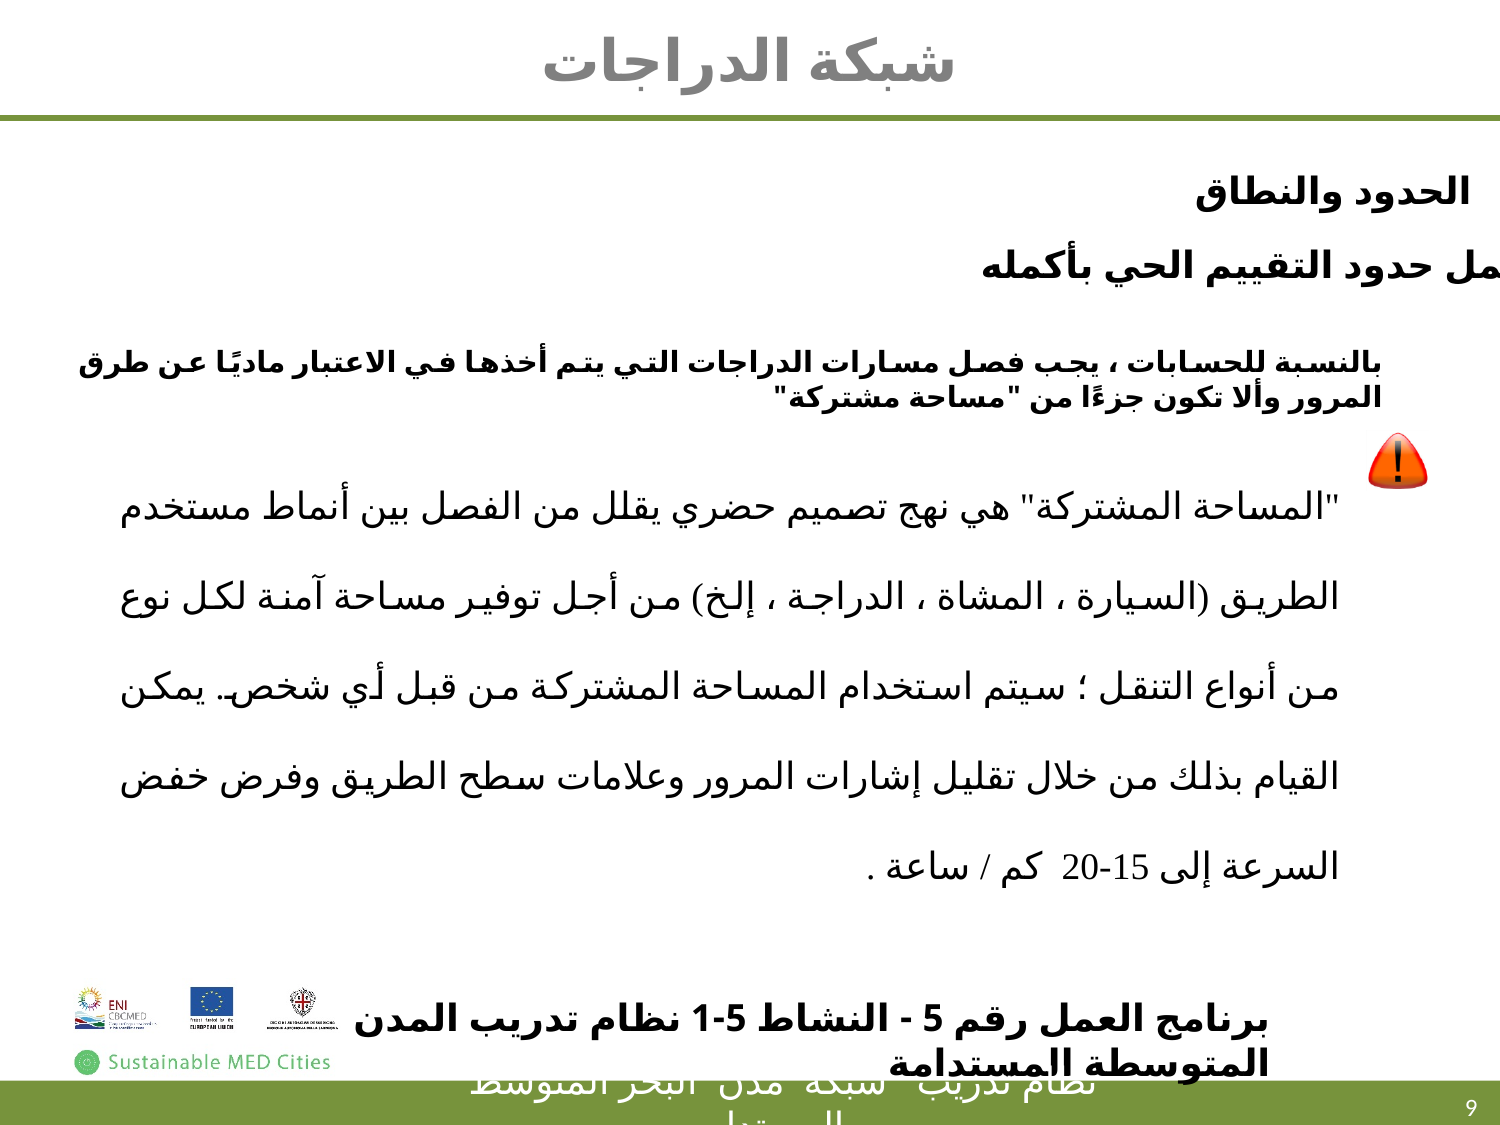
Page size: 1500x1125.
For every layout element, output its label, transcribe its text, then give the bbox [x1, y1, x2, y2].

text_box بالنسبة للحسابات ، يجب فصل مسارات الدراجات التي يتم أخذها في الاعتبار ماديًا عن طرق المرور وألا تكون جزءًا من "مساحة مشتركة" [63, 336, 1398, 421]
text_box الحدود والنطاق [1179, 160, 1487, 220]
text_box برنامج العمل رقم 5 - النشاط 5-1 نظام تدريب المدن المتوسطة المستدامة [261, 986, 1286, 1092]
picture [62, 978, 356, 1080]
title شبكة الدراجات [0, 0, 1500, 117]
text_box "المساحة المشتركة" هي نهج تصميم حضري يقلل من الفصل بين أنماط مستخدم الطريق (السيارة ، المشاة ، الدراجة ، إلخ) من أجل توفير مساحة آمنة لكل نوع من أنواع التنقل ؛ سيتم استخدام المساحة المشتركة من قبل أي شخص. يمكن القيام بذلك من خلال تقليل إشارات المرور وعلامات سطح الطريق وفرض خفض السرعة إلى 15-20 كم / ساعة . [104, 430, 1355, 895]
text_box تشمل حدود التقييم الحي بأكمله [965, 234, 1500, 294]
slide_number 9 [1142, 1076, 1493, 1125]
text_box نظام تدريب شبكة مدن البحر المتوسط المستدام [362, 1081, 1185, 1123]
picture [1366, 429, 1429, 491]
